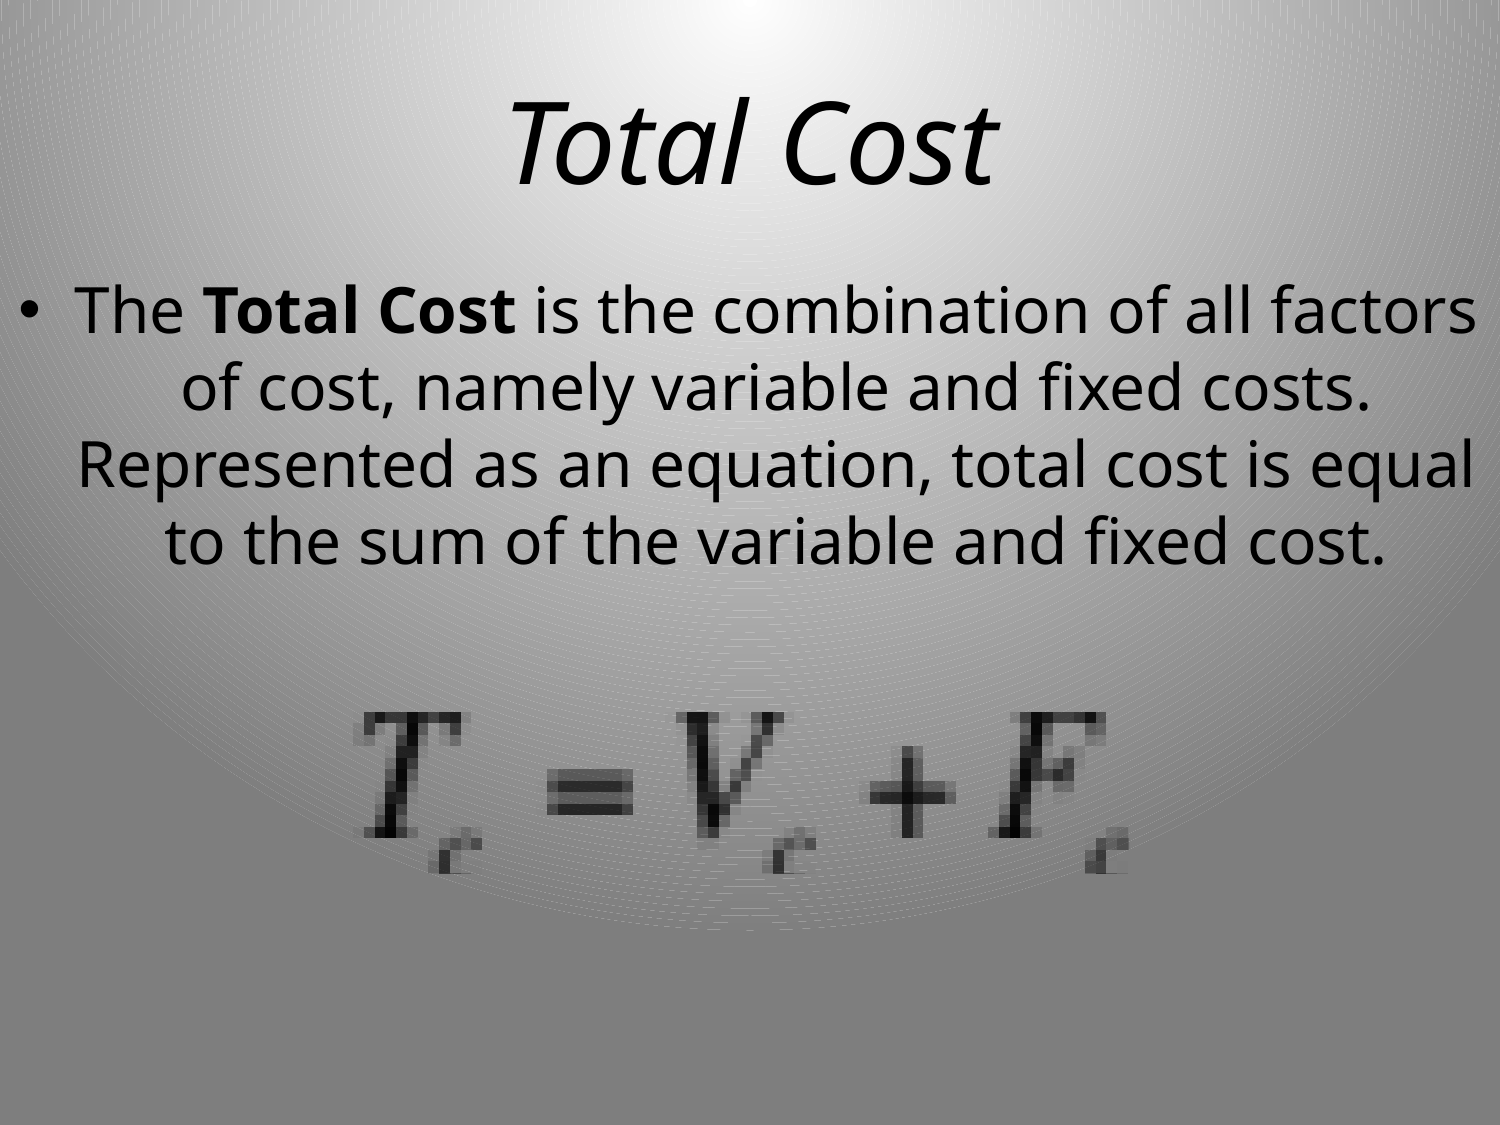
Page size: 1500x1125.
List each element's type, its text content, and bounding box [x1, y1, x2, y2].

title Total Cost [75, 45, 1425, 233]
list The Total Cost is the combination of all factors of cost, namely variable and fixed costs. Represented as an equation, total cost is equal to the sum of the variable and fixed cost. [0, 262, 1500, 613]
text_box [332, 677, 1130, 874]
